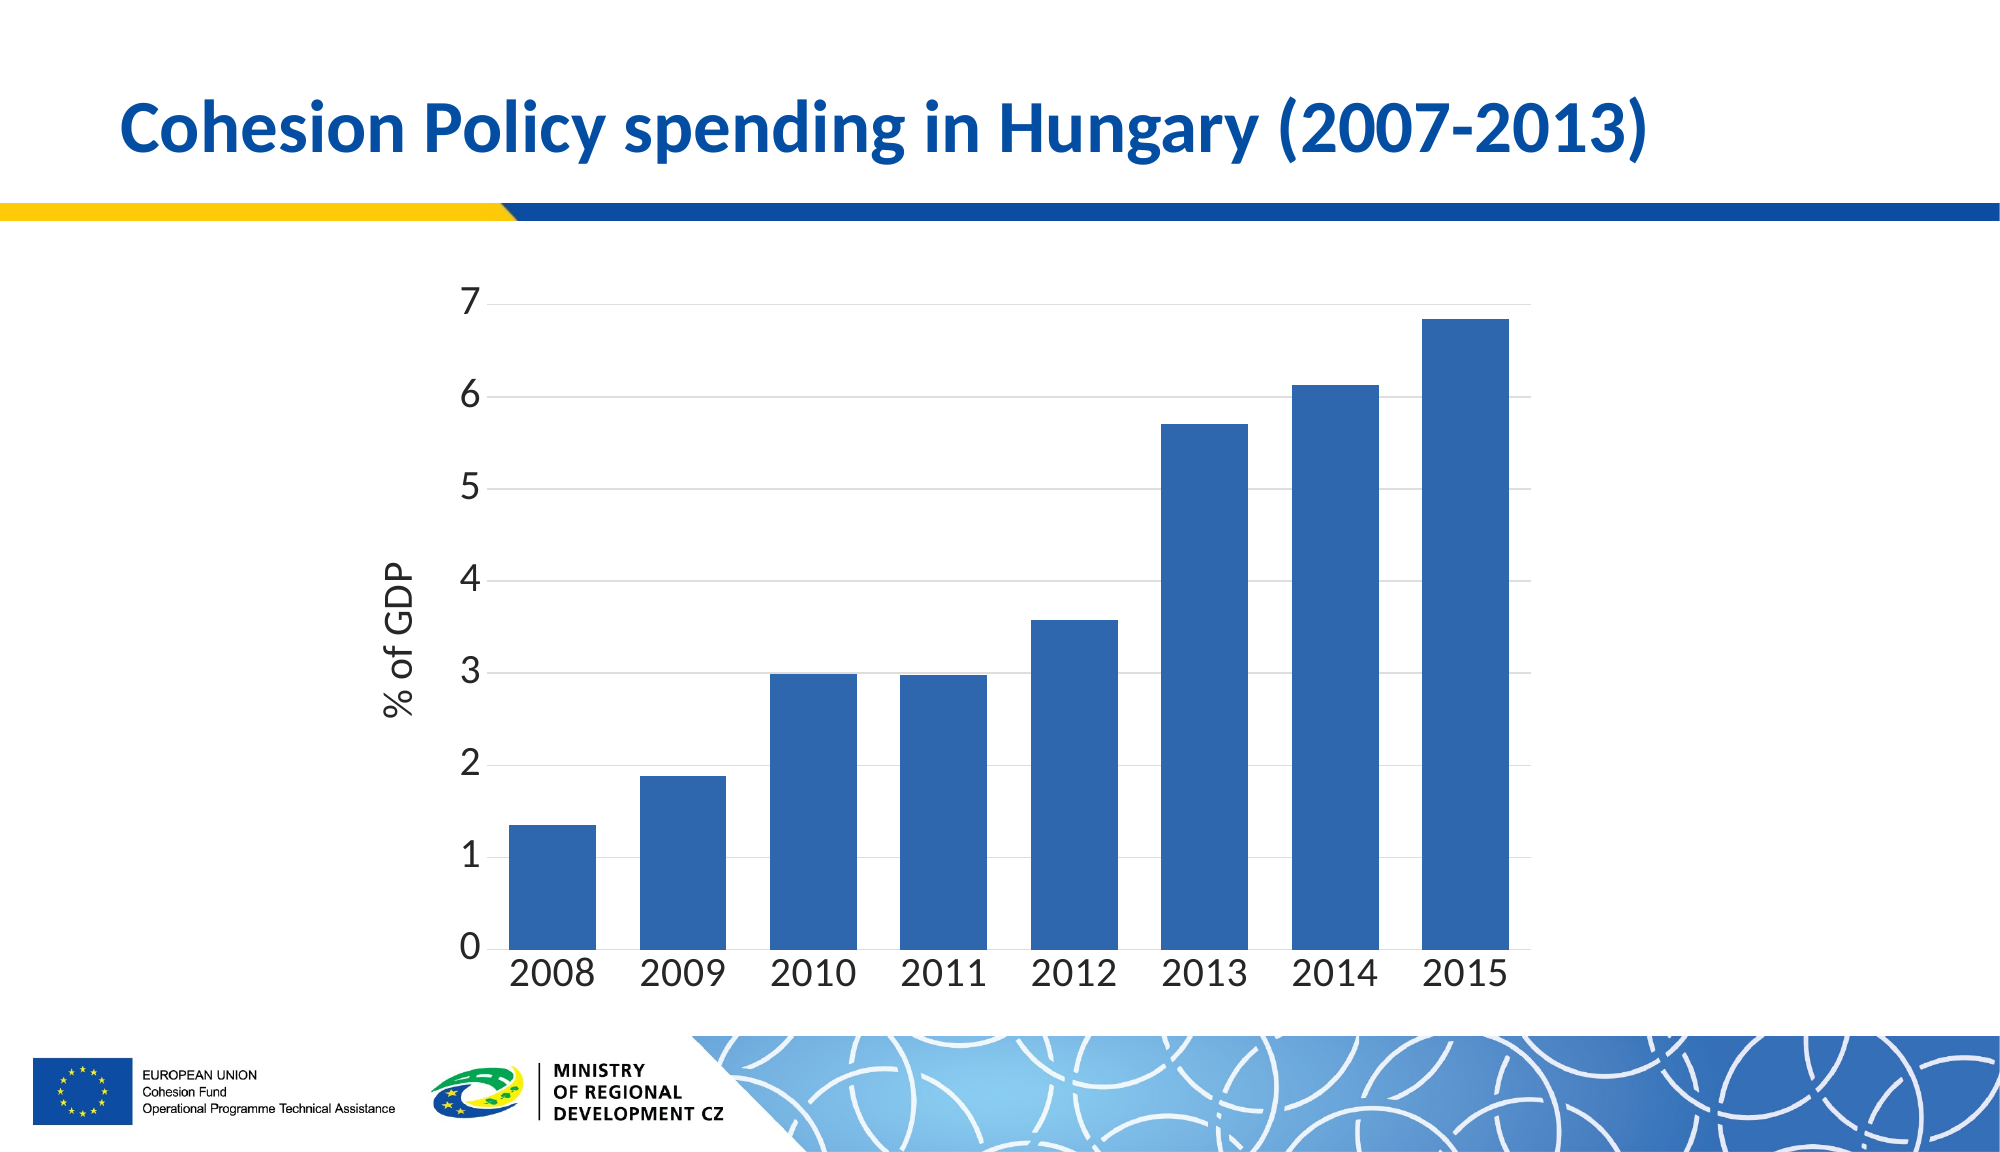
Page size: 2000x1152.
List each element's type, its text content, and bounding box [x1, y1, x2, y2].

title Cohesion Policy spending in Hungary (2007-2013) [99, 46, 1900, 198]
picture [0, 1036, 2000, 1152]
chart [341, 268, 1556, 1013]
picture [0, 203, 2000, 221]
